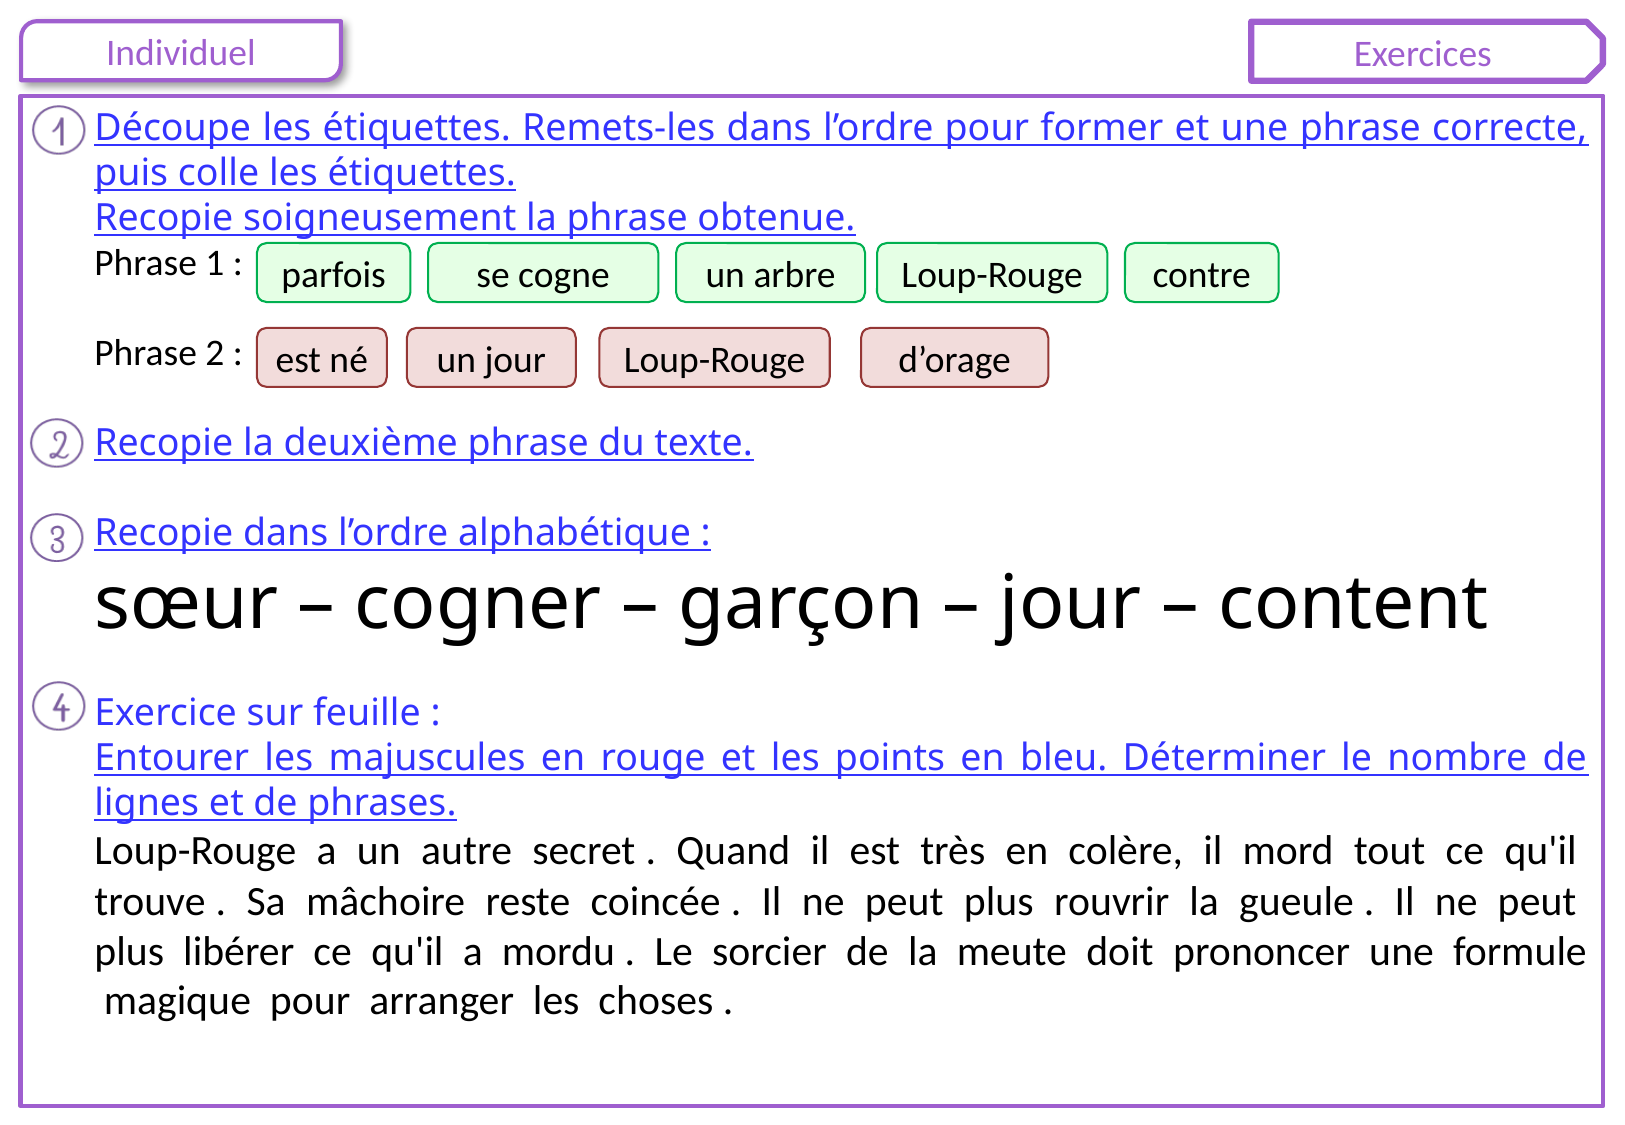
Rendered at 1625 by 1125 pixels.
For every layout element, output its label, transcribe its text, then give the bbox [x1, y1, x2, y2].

text_box Loup-Rouge [597, 325, 832, 390]
picture [20, 96, 105, 193]
text_box un jour [404, 325, 578, 390]
text_box parfois [254, 240, 413, 305]
text_box est né [254, 325, 389, 390]
text_box un arbre [673, 240, 868, 305]
text_box Loup-Rouge [874, 240, 1110, 305]
picture [17, 409, 102, 601]
text_box se cogne [425, 240, 661, 305]
list Découpe les étiquettes. Remets-les dans l’ordre pour former et une phrase correcte, puis colle les étiquettes. Recopie soigneusement la phrase obtenue. Phrase 1 : Phrase 2 : Recopie la deuxième phrase du texte. Recopie dans l’ordre alphabétique : sœur – cogner – garçon – jour – content Exercice sur feuille : Entourer les majuscules en rouge et les points en bleu. Déterminer le nombre de lignes et de phrases. Loup-Rouge a un autre secret . Quand il est très en colère, il mord tout ce qu'il trouve . Sa mâchoire reste coincée . Il ne peut plus rouvrir la gueule . Il ne peut plus libérer ce qu'il a mordu . Le sorcier de la meute doit prononcer une formule magique pour arranger les choses . [18, 94, 1605, 1108]
text_box contre [1122, 240, 1281, 305]
picture [20, 672, 105, 769]
text_box d’orage [858, 325, 1051, 390]
